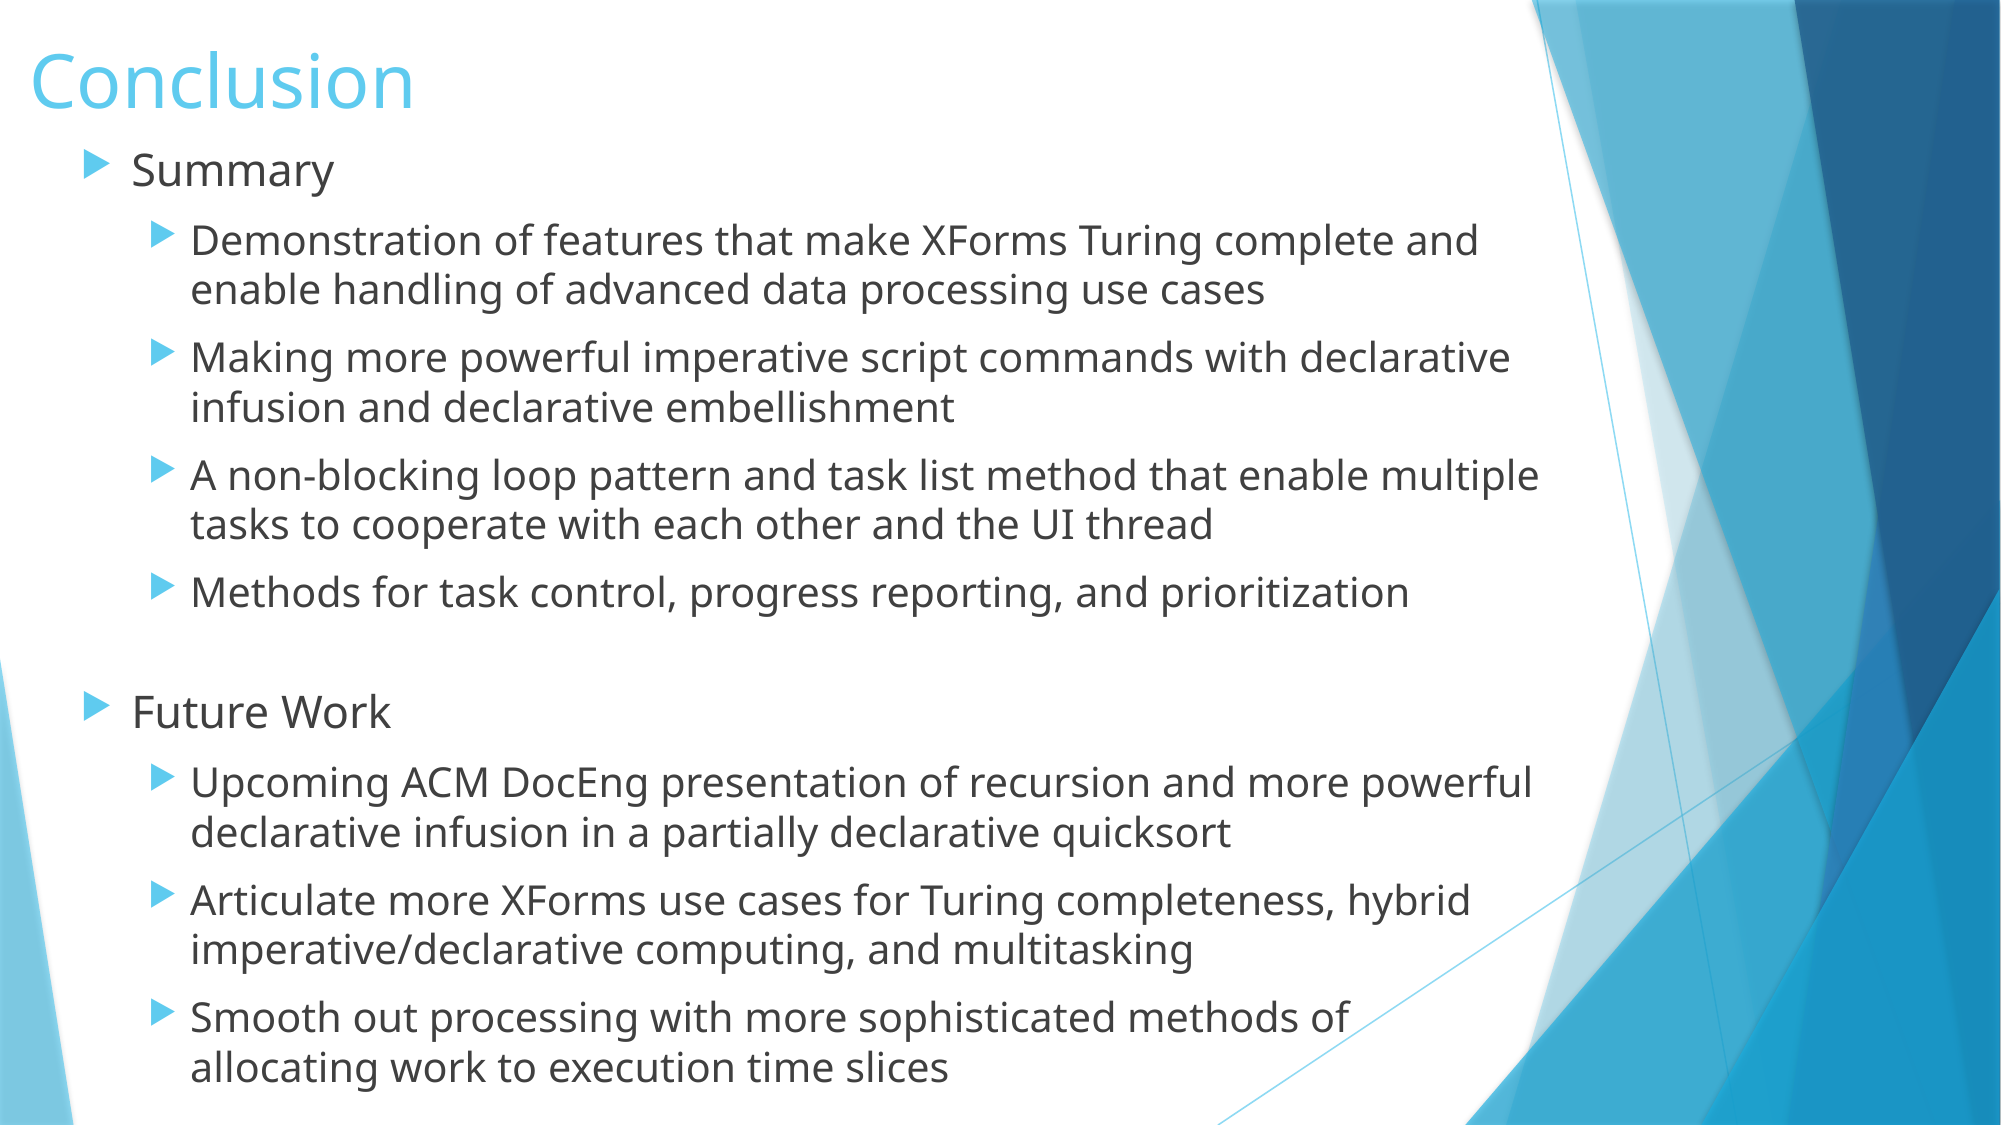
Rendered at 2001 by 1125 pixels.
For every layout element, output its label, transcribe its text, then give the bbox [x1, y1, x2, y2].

list Summary Demonstration of features that make XForms Turing complete and enable handling of advanced data processing use cases Making more powerful imperative script commands with declarative infusion and declarative embellishment A non-blocking loop pattern and task list method that enable multiple tasks to cooperate with each other and the UI thread Methods for task control, progress reporting, and prioritization Future Work Upcoming ACM DocEng presentation of recursion and more powerful declarative infusion in a partially declarative quicksort Articulate more XForms use cases for Turing completeness, hybrid imperative/declarative computing, and multitasking Smooth out processing with more sophisticated methods of allocating work to execution time slices [65, 133, 1560, 1100]
title Conclusion [14, 25, 1522, 134]
